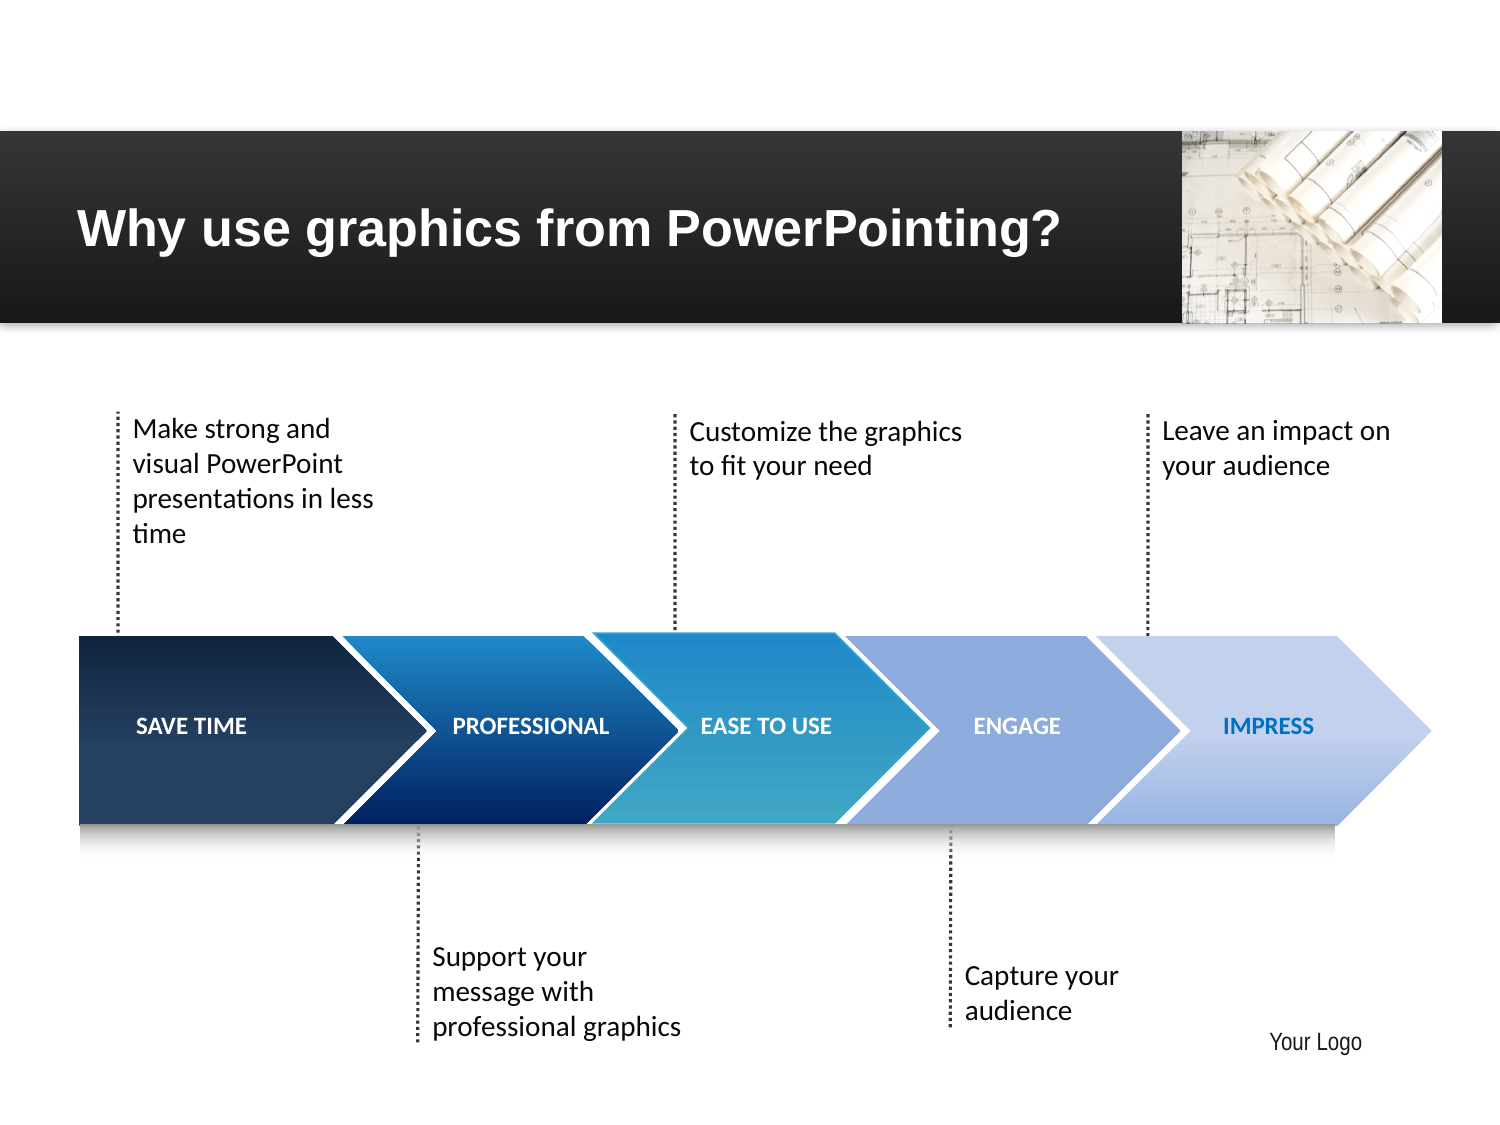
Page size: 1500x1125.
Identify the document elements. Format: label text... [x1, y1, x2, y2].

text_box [0, 130, 1500, 324]
text_box Your Logo [1110, 1010, 1363, 1070]
text_box Make strong and visual PowerPoint presentations in less time [117, 402, 411, 557]
text_box Leave an impact on your audience [1147, 404, 1441, 489]
text_box Capture your audience [950, 948, 1243, 1034]
text_box Support your message with professional graphics [417, 929, 711, 1050]
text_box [78, 632, 1432, 858]
text_box Customize the graphics to fit your need [674, 404, 996, 530]
